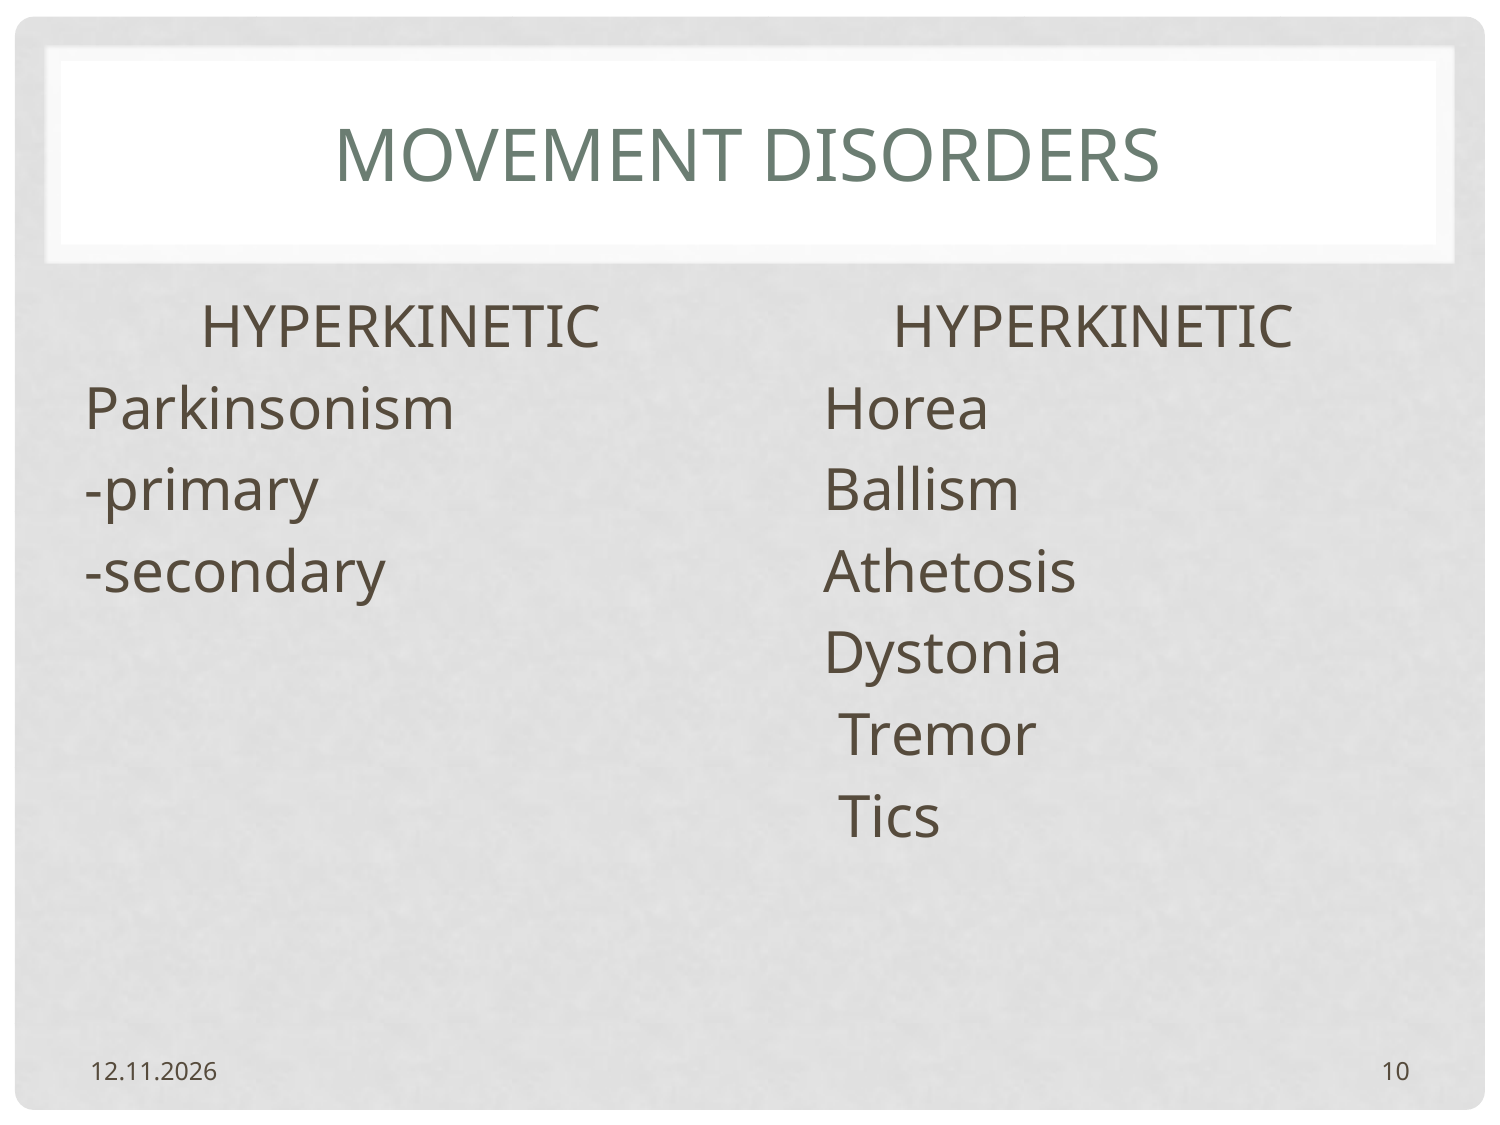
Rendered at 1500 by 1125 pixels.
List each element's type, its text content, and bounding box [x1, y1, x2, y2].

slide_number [75, 1042, 425, 1103]
list HYPERKINETIC Parkinsonism -primary -secondary [69, 281, 733, 1005]
slide_number 10 [1074, 1042, 1425, 1103]
title Movement disorders [69, 66, 1425, 238]
list HYPERKINETIC Horea Ballism Athetosis Dystonia Tremor Tics [762, 281, 1425, 1005]
